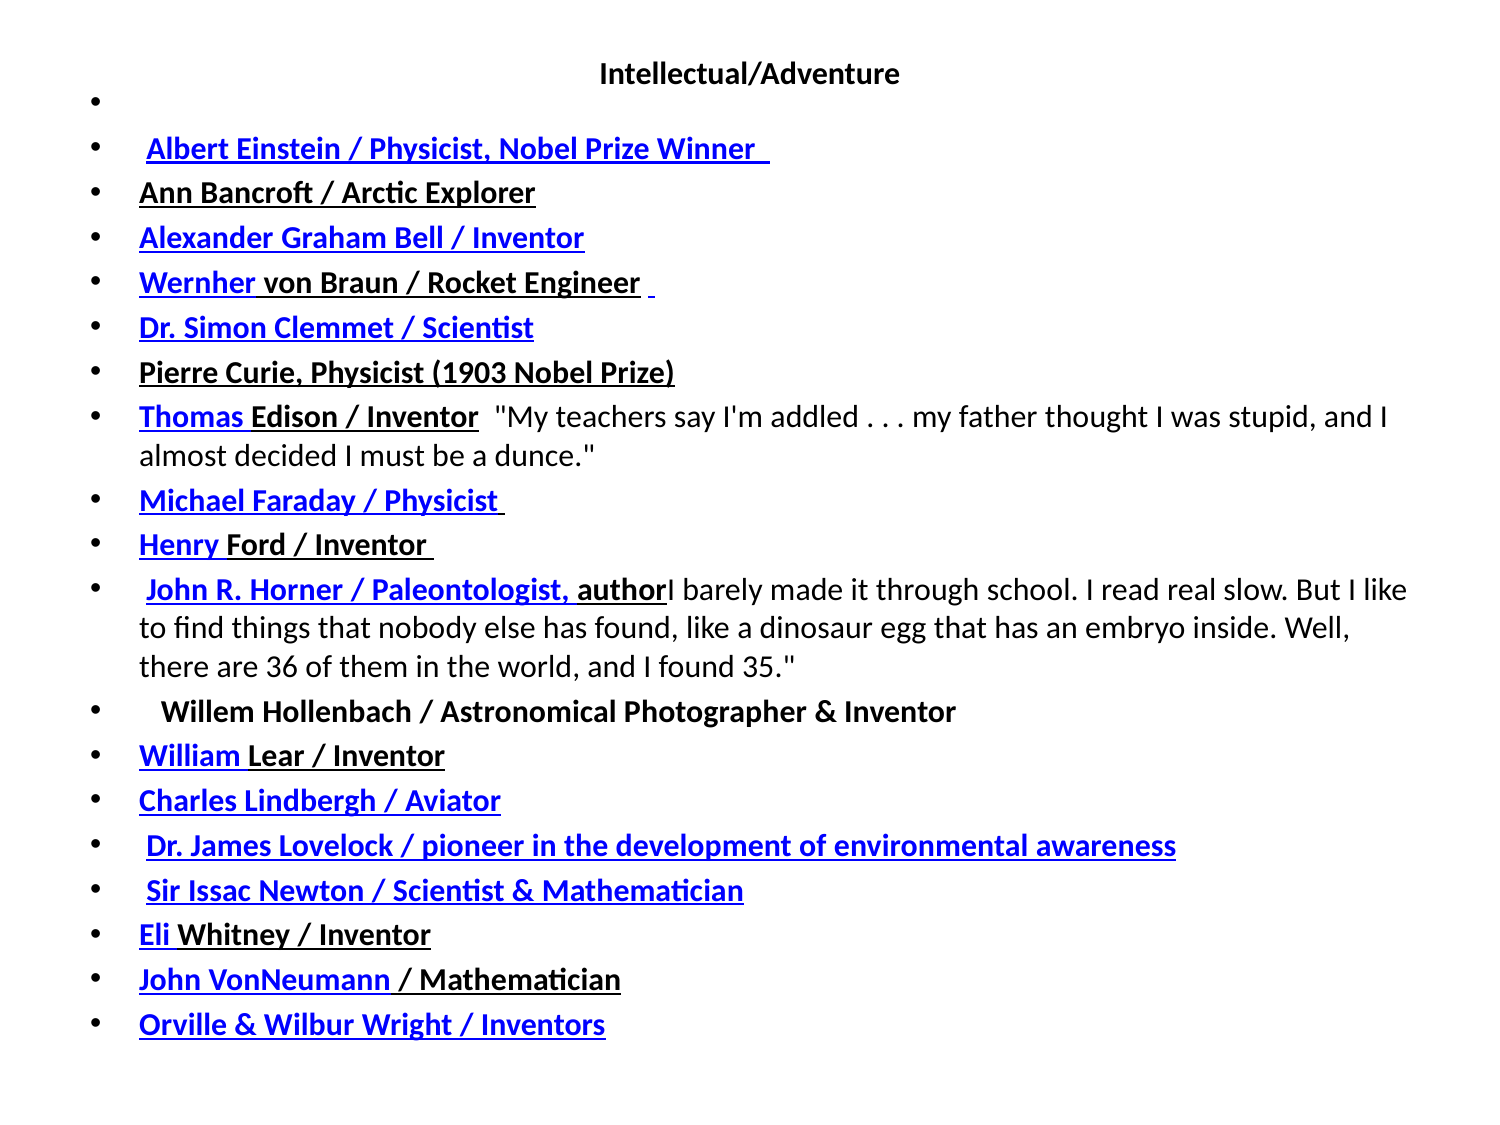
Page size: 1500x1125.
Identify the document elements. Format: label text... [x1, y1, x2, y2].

title Intellectual/Adventure [75, 45, 1425, 75]
list Albert Einstein / Physicist, Nobel Prize Winner Ann Bancroft / Arctic Explorer Alexander Graham Bell / Inventor Wernher von Braun / Rocket Engineer Dr. Simon Clemmet / Scientist Pierre Curie, Physicist (1903 Nobel Prize) Thomas Edison / Inventor "My teachers say I'm addled . . . my father thought I was stupid, and I almost decided I must be a dunce." Michael Faraday / Physicist Henry Ford / Inventor John R. Horner / Paleontologist, authorI barely made it through school. I read real slow. But I like to find things that nobody else has found, like a dinosaur egg that has an embryo inside. Well, there are 36 of them in the world, and I found 35." Willem Hollenbach / Astronomical Photographer & Inventor William Lear / Inventor Charles Lindbergh / Aviator Dr. James Lovelock / pioneer in the development of environmental awareness Sir Issac Newton / Scientist & Mathematician Eli Whitney / Inventor John VonNeumann / Mathematician Orville & Wilbur Wright / Inventors [75, 75, 1425, 1063]
